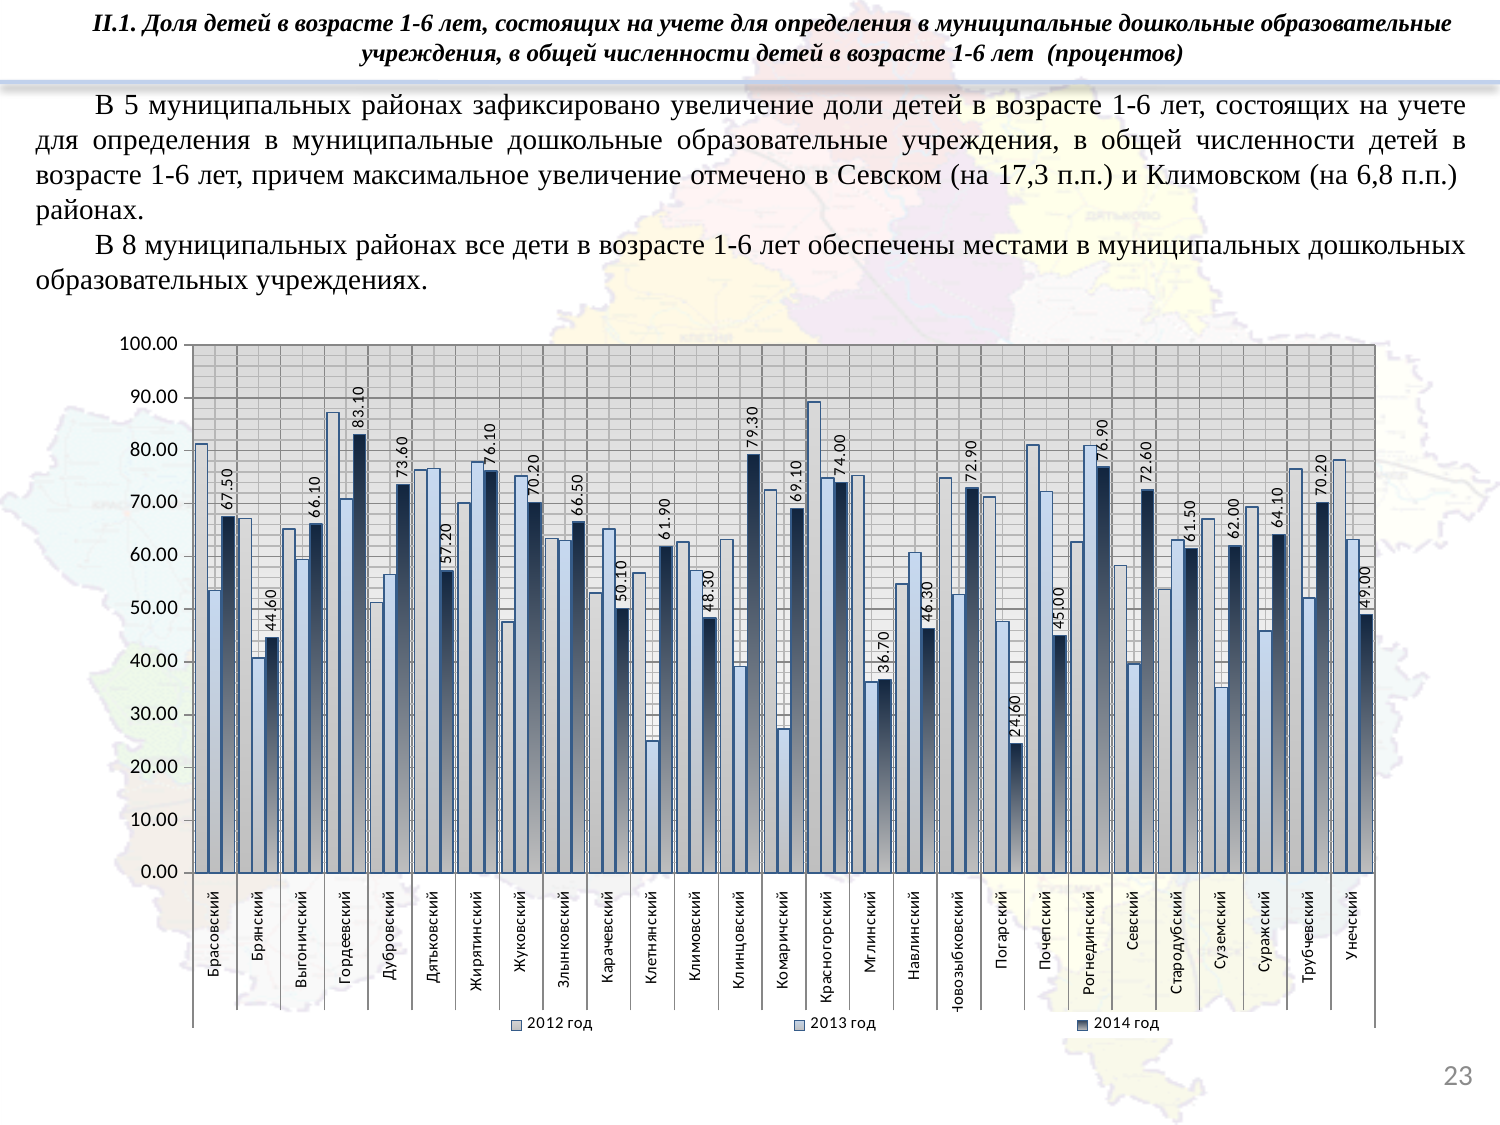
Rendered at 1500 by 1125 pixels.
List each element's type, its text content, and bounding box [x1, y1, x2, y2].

chart [58, 316, 1442, 1044]
text_box II.1. Доля детей в возрасте 1-6 лет, состоящих на учете для определения в муниципальные дошкольные образовательные учреждения, в общей численности детей в возрасте 1-6 лет (процентов) [52, 0, 1494, 74]
text_box В 5 муниципальных районах зафиксировано увеличение доли детей в возрасте 1-6 лет, состоящих на учете для определения в муниципальные дошкольные образовательные учреждения, в общей численности детей в возрасте 1-6 лет, причем максимальное увеличение отмечено в Севском (на 17,3 п.п.) и Климовском (на 6,8 п.п.) районах. В 8 муниципальных районах все дети в возрасте 1-6 лет обеспечены местами в муниципальных дошкольных образовательных учреждениях. [20, 90, 1483, 303]
text_box 23 [1399, 1034, 1488, 1113]
